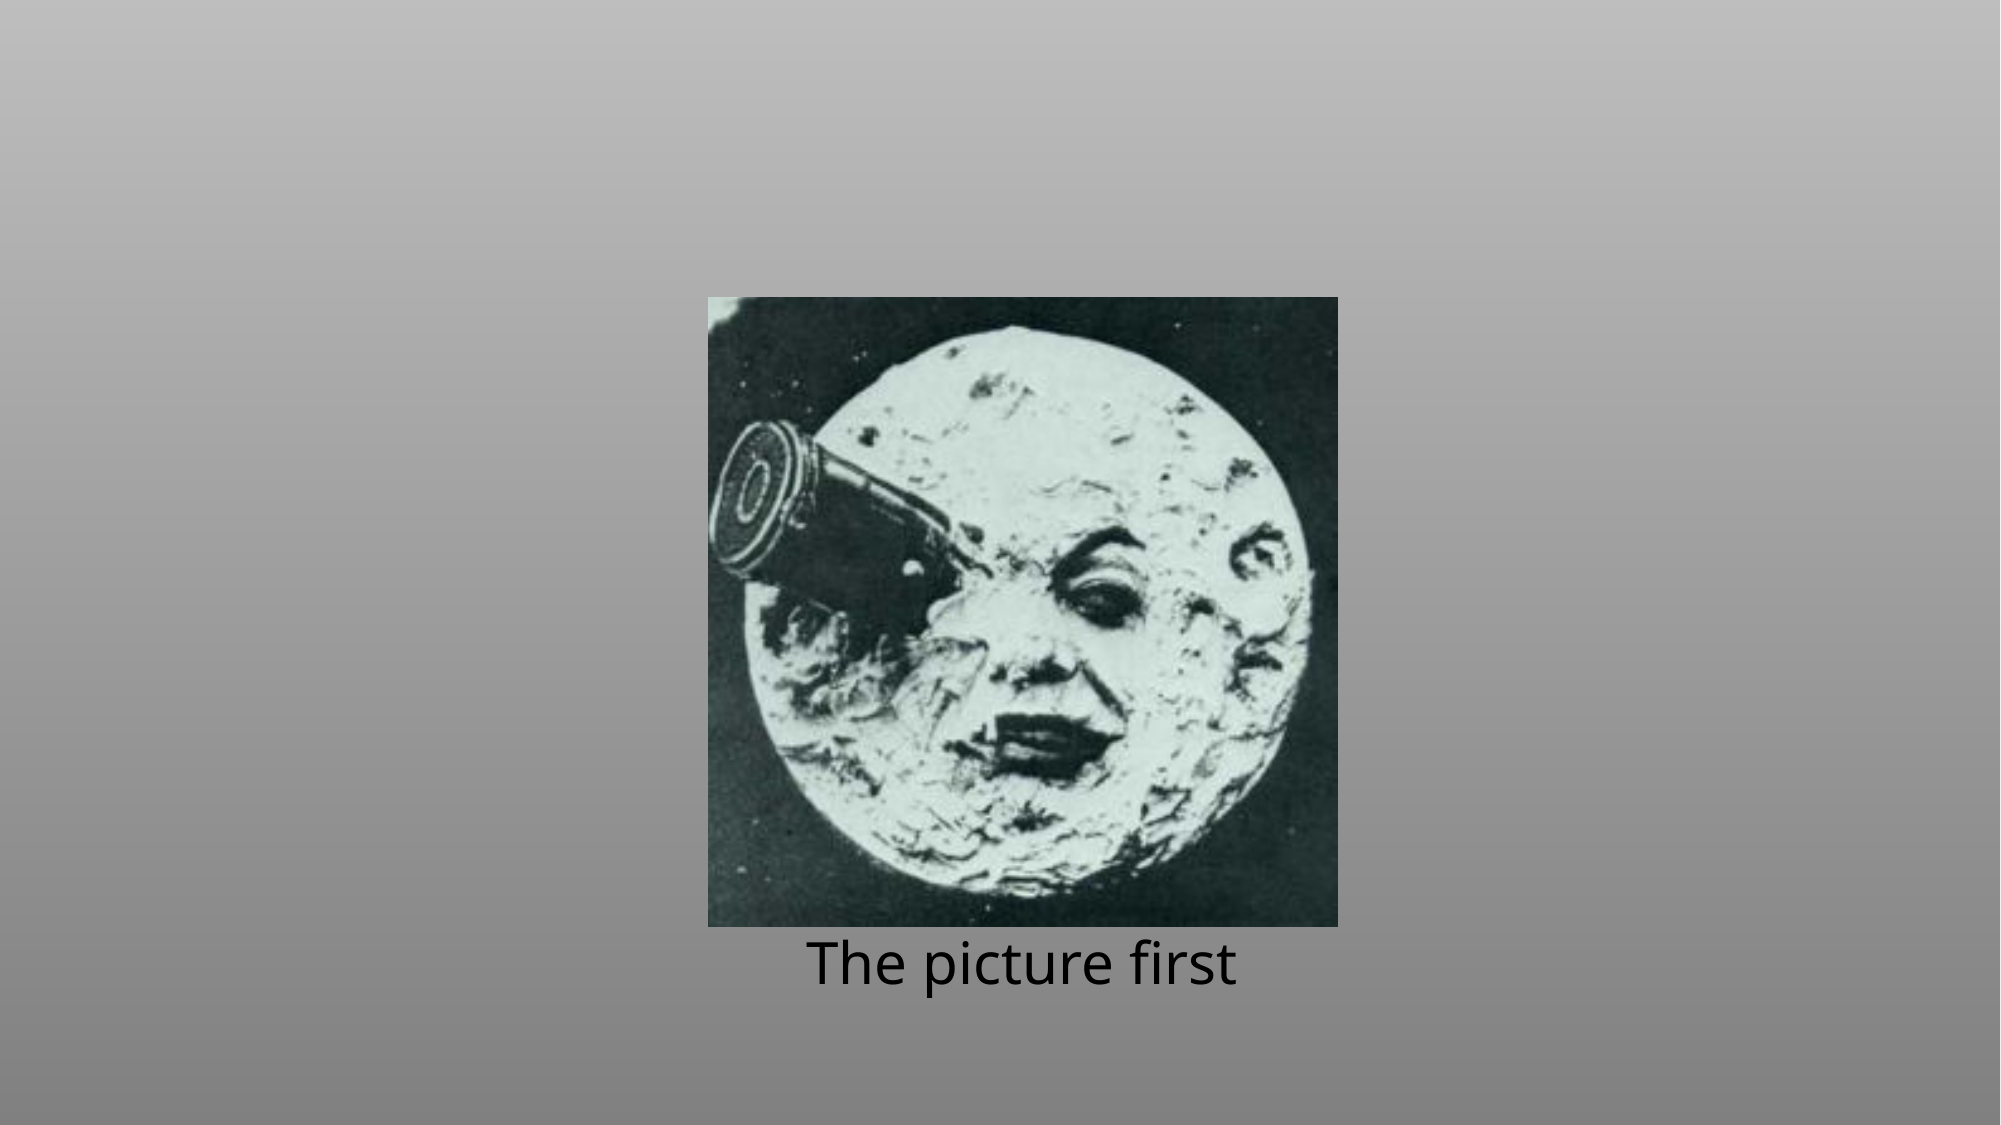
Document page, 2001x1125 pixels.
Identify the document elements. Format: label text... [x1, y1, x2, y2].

list The picture first [183, 927, 1861, 1011]
picture [0, 0, 2001, 1125]
